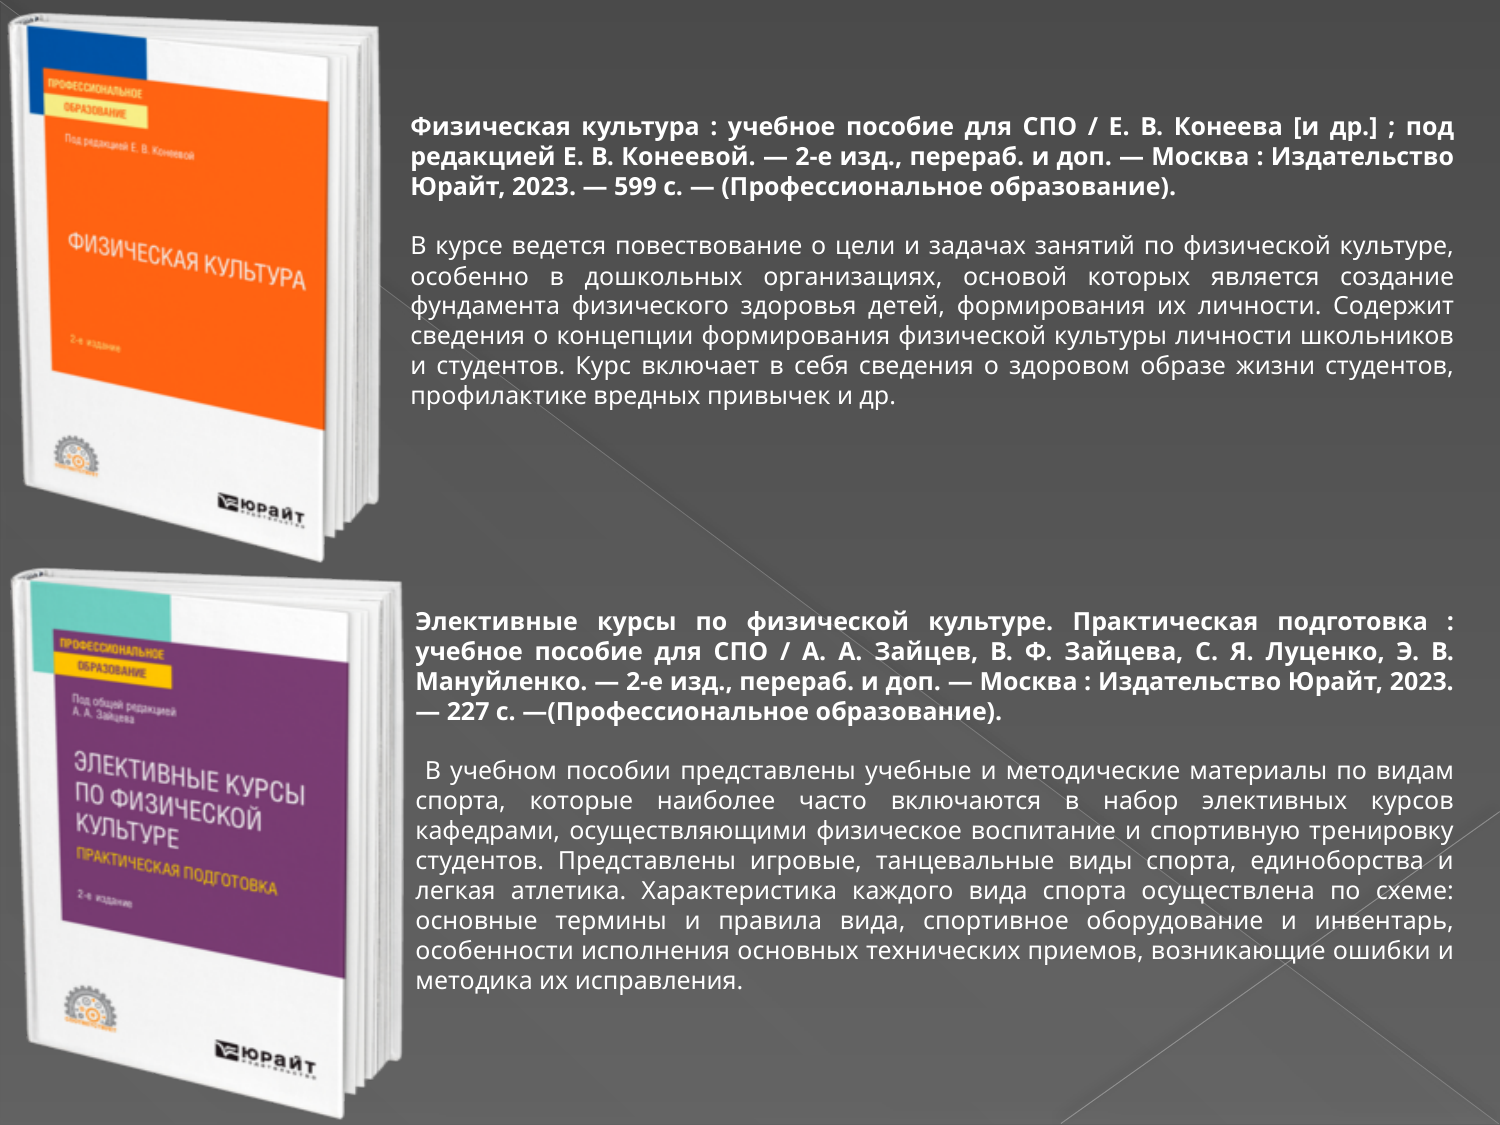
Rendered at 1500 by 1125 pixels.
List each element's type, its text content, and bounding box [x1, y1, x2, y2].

text_box Физическая культура : учебное пособие для СПО / Е. В. Конеева [и др.] ; под редакцией Е. В. Конеевой. — 2-е изд., перераб. и доп. — Москва : Издательство Юрайт, 2023. — 599 с. — (Профессиональное образование). В курсе ведется повествование о цели и задачах занятий по физической культуре, особенно в дошкольных организациях, основой которых является создание фундамента физического здоровья детей, формирования их личности. Содержит сведения о концепции формирования физической культуры личности школьников и студентов. Курс включает в себя сведения о здоровом образе жизни студентов, профилактике вредных привычек и др. [400, 102, 1471, 418]
picture [0, 0, 420, 1125]
text_box Элективные курсы по физической культуре. Практическая подготовка : учебное пособие для СПО / А. А. Зайцев, В. Ф. Зайцева, С. Я. Луценко, Э. В. Мануйленко. — 2-е изд., перераб. и доп. — Москва : Издательство Юрайт, 2023. — 227 с. —(Профессиональное образование). В учебном пособии представлены учебные и методические материалы по видам спорта, которые наиболее часто включаются в набор элективных курсов кафедрами, осуществляющими физическое воспитание и спортивную тренировку студентов. Представлены игровые, танцевальные виды спорта, единоборства и легкая атлетика. Характеристика каждого вида спорта осуществлена по схеме: основные термины и правила вида, спортивное оборудование и инвентарь, особенности исполнения основных технических приемов, возникающие ошибки и методика их исправления. [424, 597, 1471, 1002]
